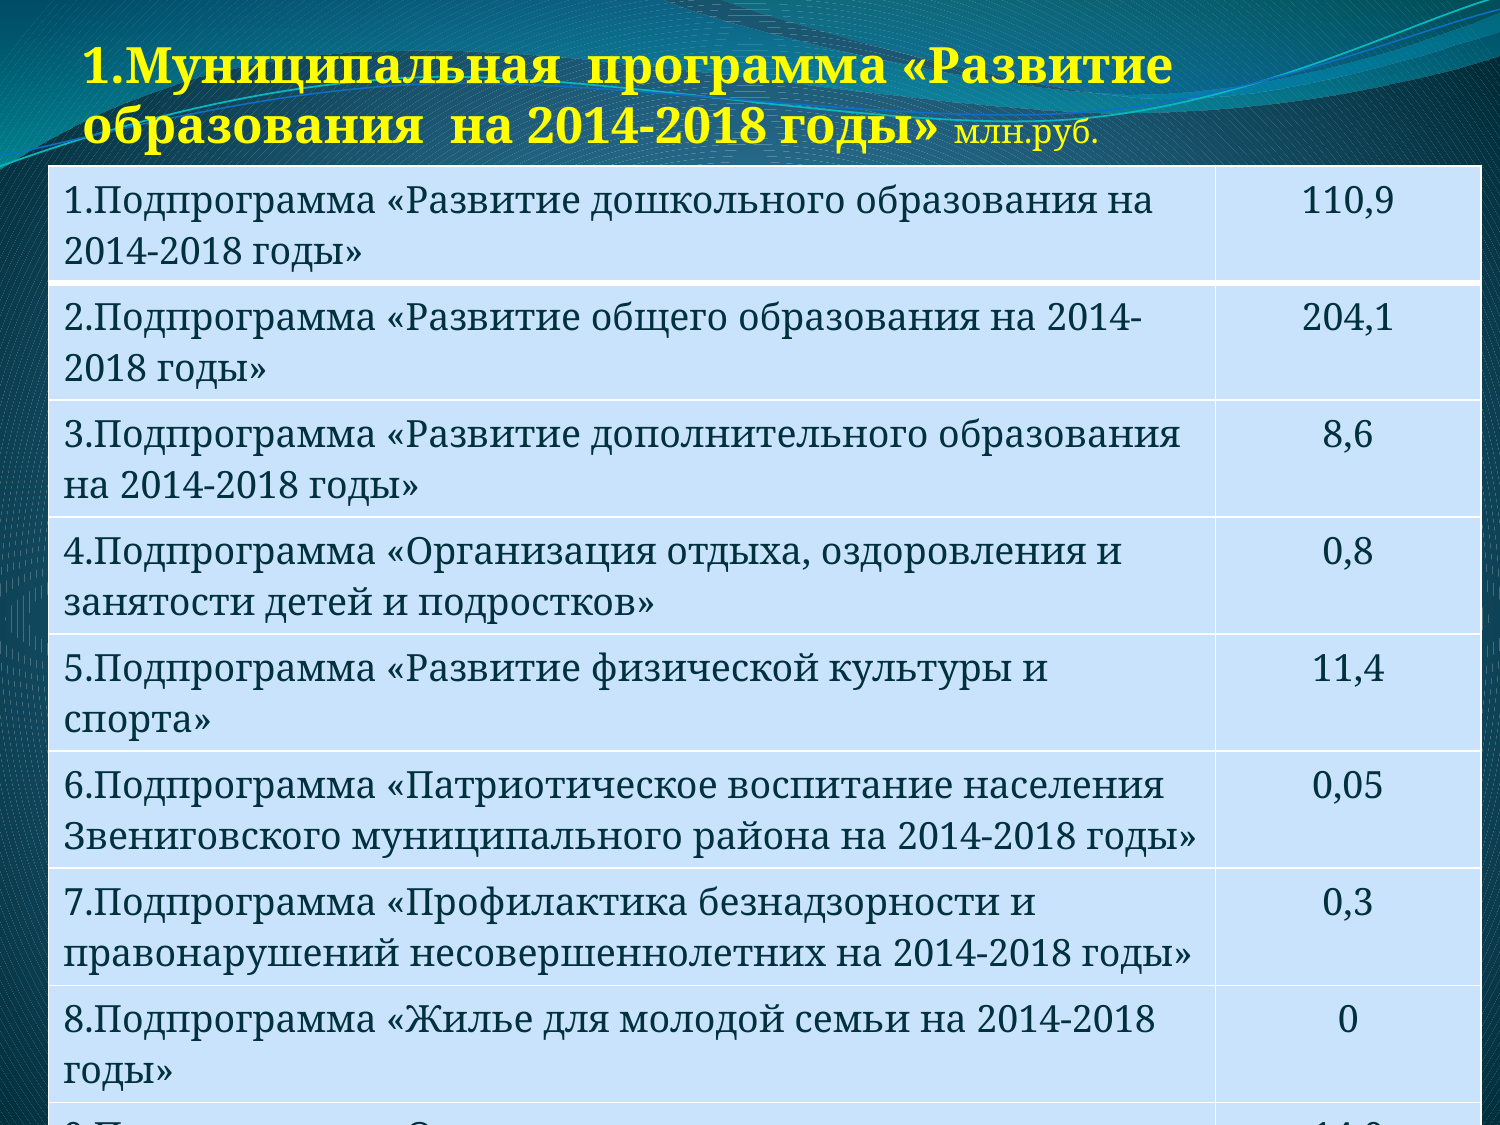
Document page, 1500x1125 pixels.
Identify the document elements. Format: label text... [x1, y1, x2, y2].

table_cell 204,1 [1216, 286, 1480, 399]
table_cell 5.Подпрограмма «Развитие физической культуры и спорта» [49, 635, 1215, 750]
table_cell 4.Подпрограмма «Организация отдыха, оздоровления и занятости детей и подростков» [49, 518, 1215, 633]
table_cell 9.Подпрограмма «Опека и попечительство» [49, 1103, 1215, 1125]
table_cell 7.Подпрограмма «Профилактика безнадзорности и правонарушений несовершеннолетних на 2014-2018 годы» [49, 869, 1215, 985]
table_cell 0,05 [1216, 752, 1480, 867]
table_cell 8.Подпрограмма «Жилье для молодой семьи на 2014-2018 годы» [49, 986, 1215, 1102]
table_header 1.Подпрограмма «Развитие дошкольного образования на 2014-2018 годы» [49, 167, 1215, 280]
table_cell 11,4 [1216, 635, 1480, 750]
table_cell 6.Подпрограмма «Патриотическое воспитание населения Звениговского муниципального района на 2014-2018 годы» [49, 752, 1215, 867]
table_cell 14,9 [1216, 1103, 1480, 1125]
table_cell 0,8 [1216, 518, 1480, 633]
table_cell 8,6 [1216, 401, 1480, 516]
table_cell 3.Подпрограмма «Развитие дополнительного образования на 2014-2018 годы» [49, 401, 1215, 516]
table_cell 0 [1216, 986, 1480, 1102]
table_cell 2.Подпрограмма «Развитие общего образования на 2014-2018 годы» [49, 286, 1215, 399]
title 1.Муниципальная программа «Развитие образования на 2014-2018 годы» млн.руб. [82, 18, 1433, 154]
table_cell 0,3 [1216, 869, 1480, 985]
table_header 110,9 [1216, 167, 1480, 280]
